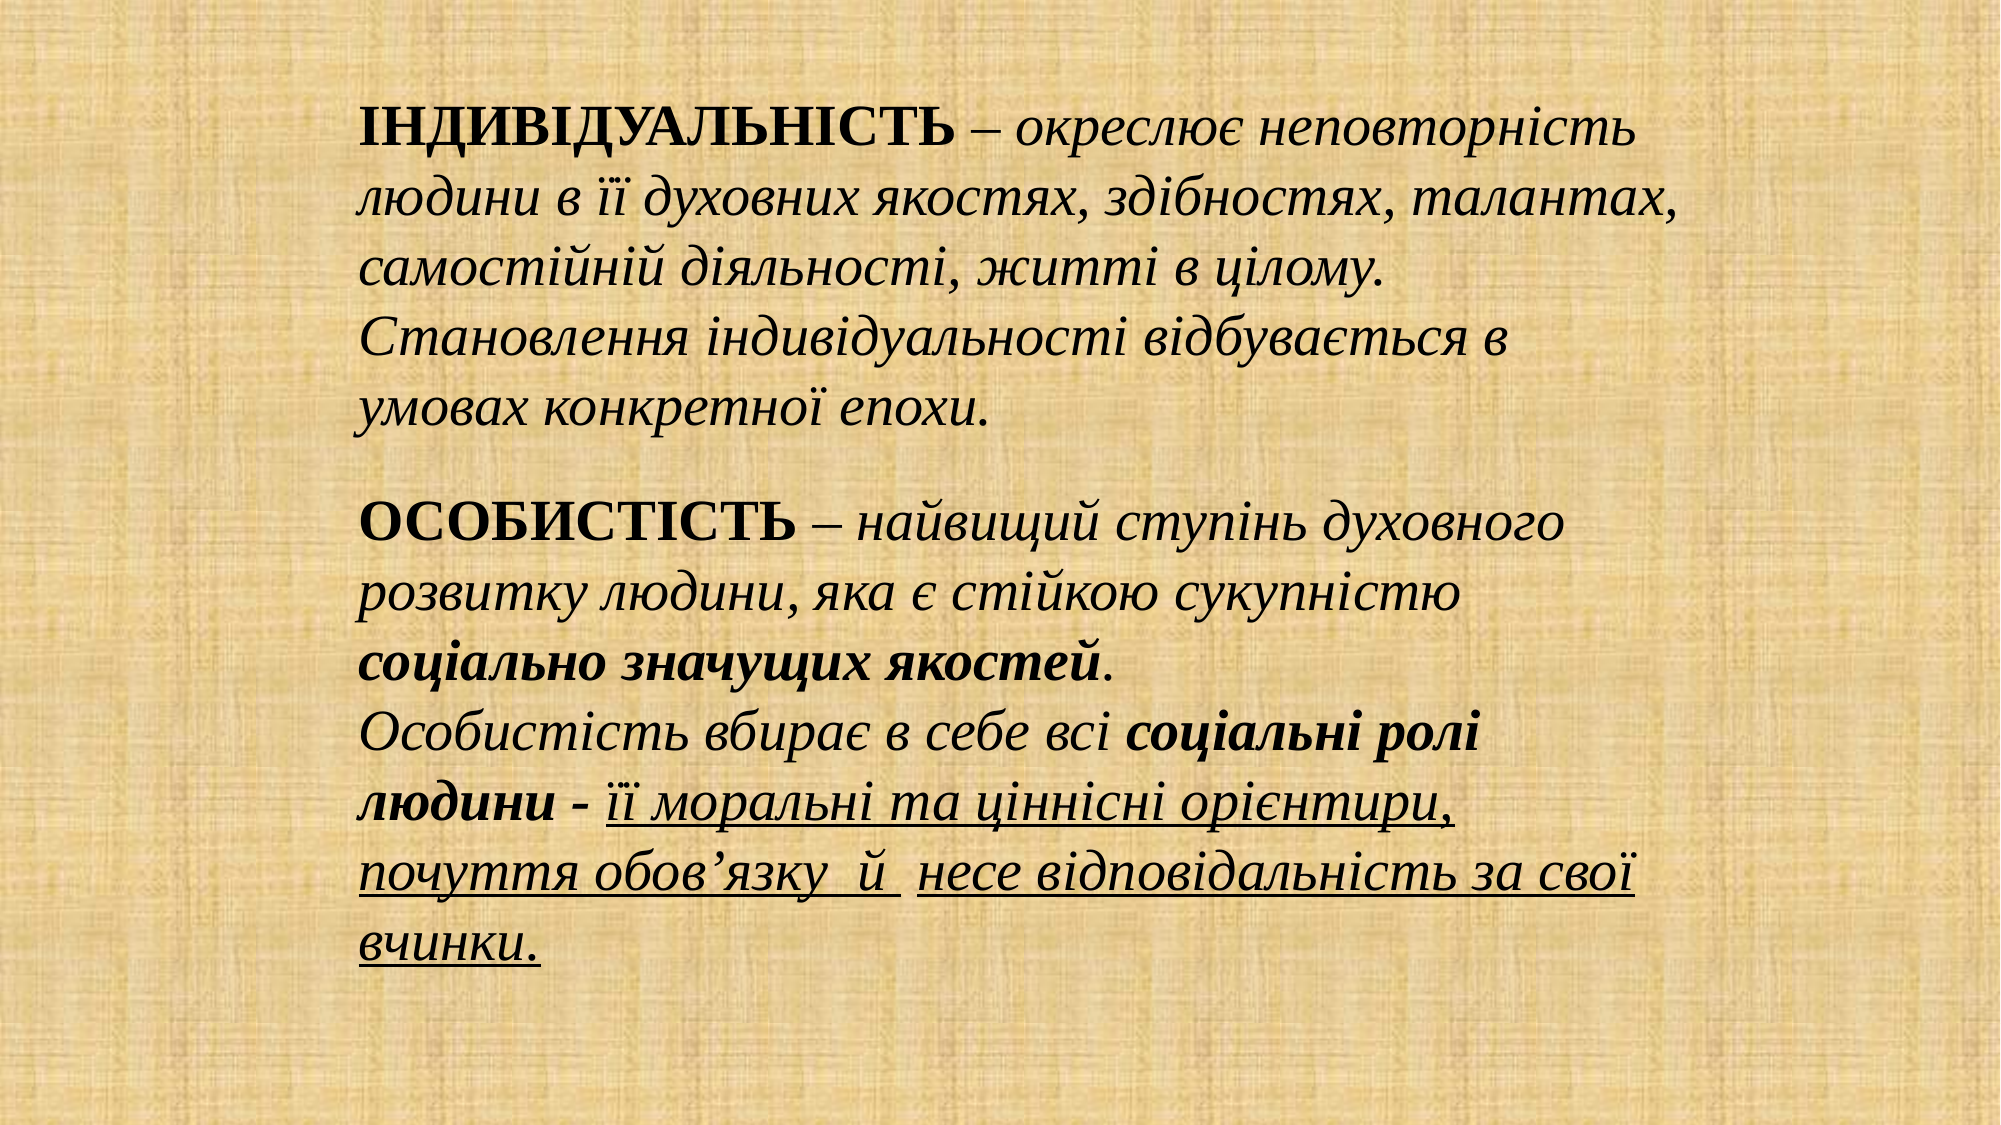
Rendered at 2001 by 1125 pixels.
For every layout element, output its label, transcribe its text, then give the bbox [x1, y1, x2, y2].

text_box ІНДИВІДУАЛЬНІСТЬ – окреслює неповторність людини в її духовних якостях, здібностях, талантах, самостійній діяльності, житті в цілому. Становлення індивідуальності відбувається в умовах конкретної епохи. ОСОБИСТІСТЬ – найвищий ступінь духовного розвитку людини, яка є стійкою сукупністю соціально значущих якостей. Особистість вбирає в себе всі соціальні ролі людини - її моральні та ціннісні орієнтири, почуття обов’язку й несе відповідальність за свої вчинки. [343, 35, 1704, 1050]
picture [0, 0, 2001, 1125]
